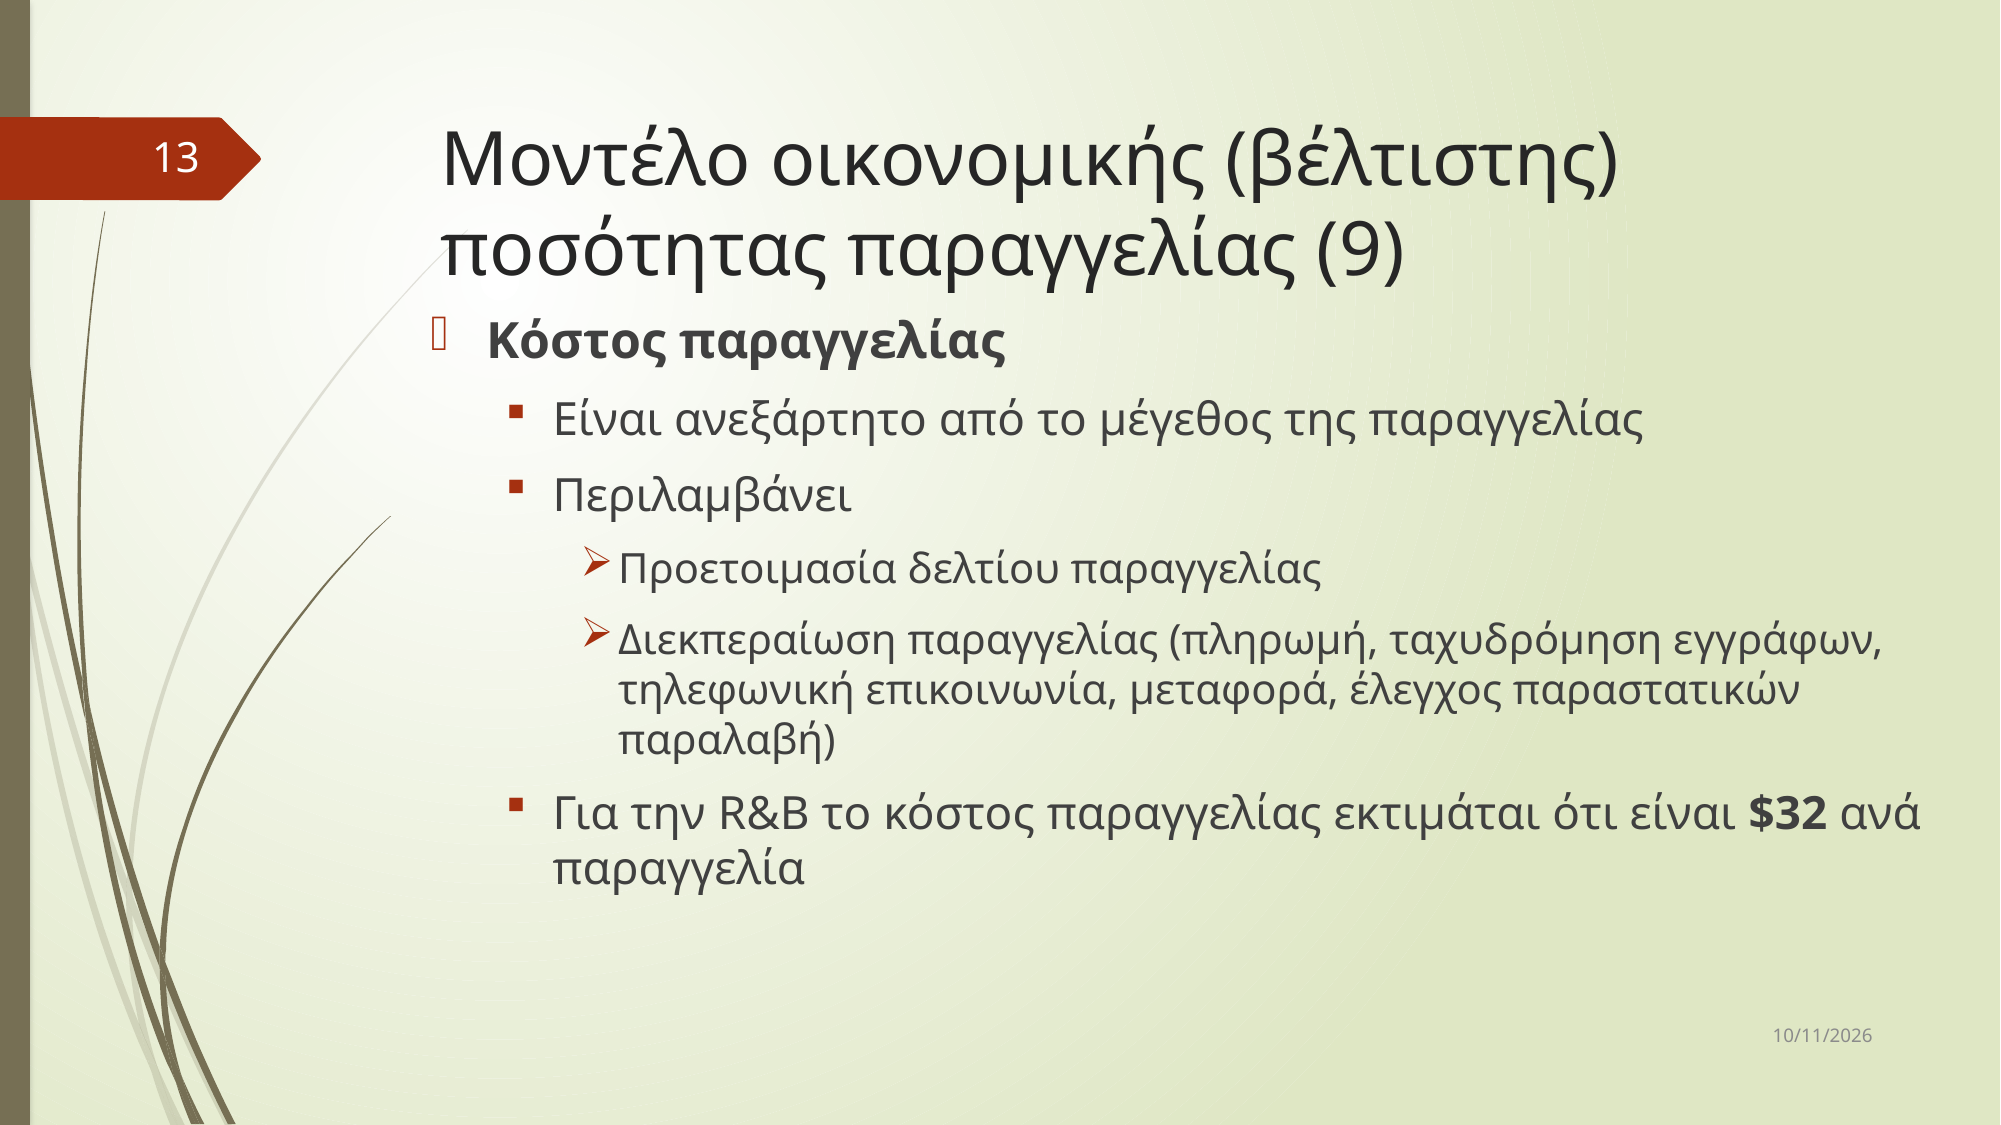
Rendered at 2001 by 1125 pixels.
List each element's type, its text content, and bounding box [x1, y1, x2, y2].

list Κόστος παραγγελίας Είναι ανεξάρτητο από το μέγεθος της παραγγελίας Περιλαμβάνει Προετοιμασία δελτίου παραγγελίας Διεκπεραίωση παραγγελίας (πληρωμή, ταχυδρόμηση εγγράφων, τηλεφωνική επικοινωνία, μεταφορά, έλεγχος παραστατικών παραλαβή) Για την R&B το κόστος παραγγελίας εκτιμάται ότι είναι $32 ανά παραγγελία [415, 301, 2000, 1113]
title Μοντέλο οικονομικής (βέλτιστης) ποσότητας παραγγελίας (9) [425, 102, 1888, 301]
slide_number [1699, 1005, 1888, 1067]
slide_number 13 [87, 129, 216, 190]
